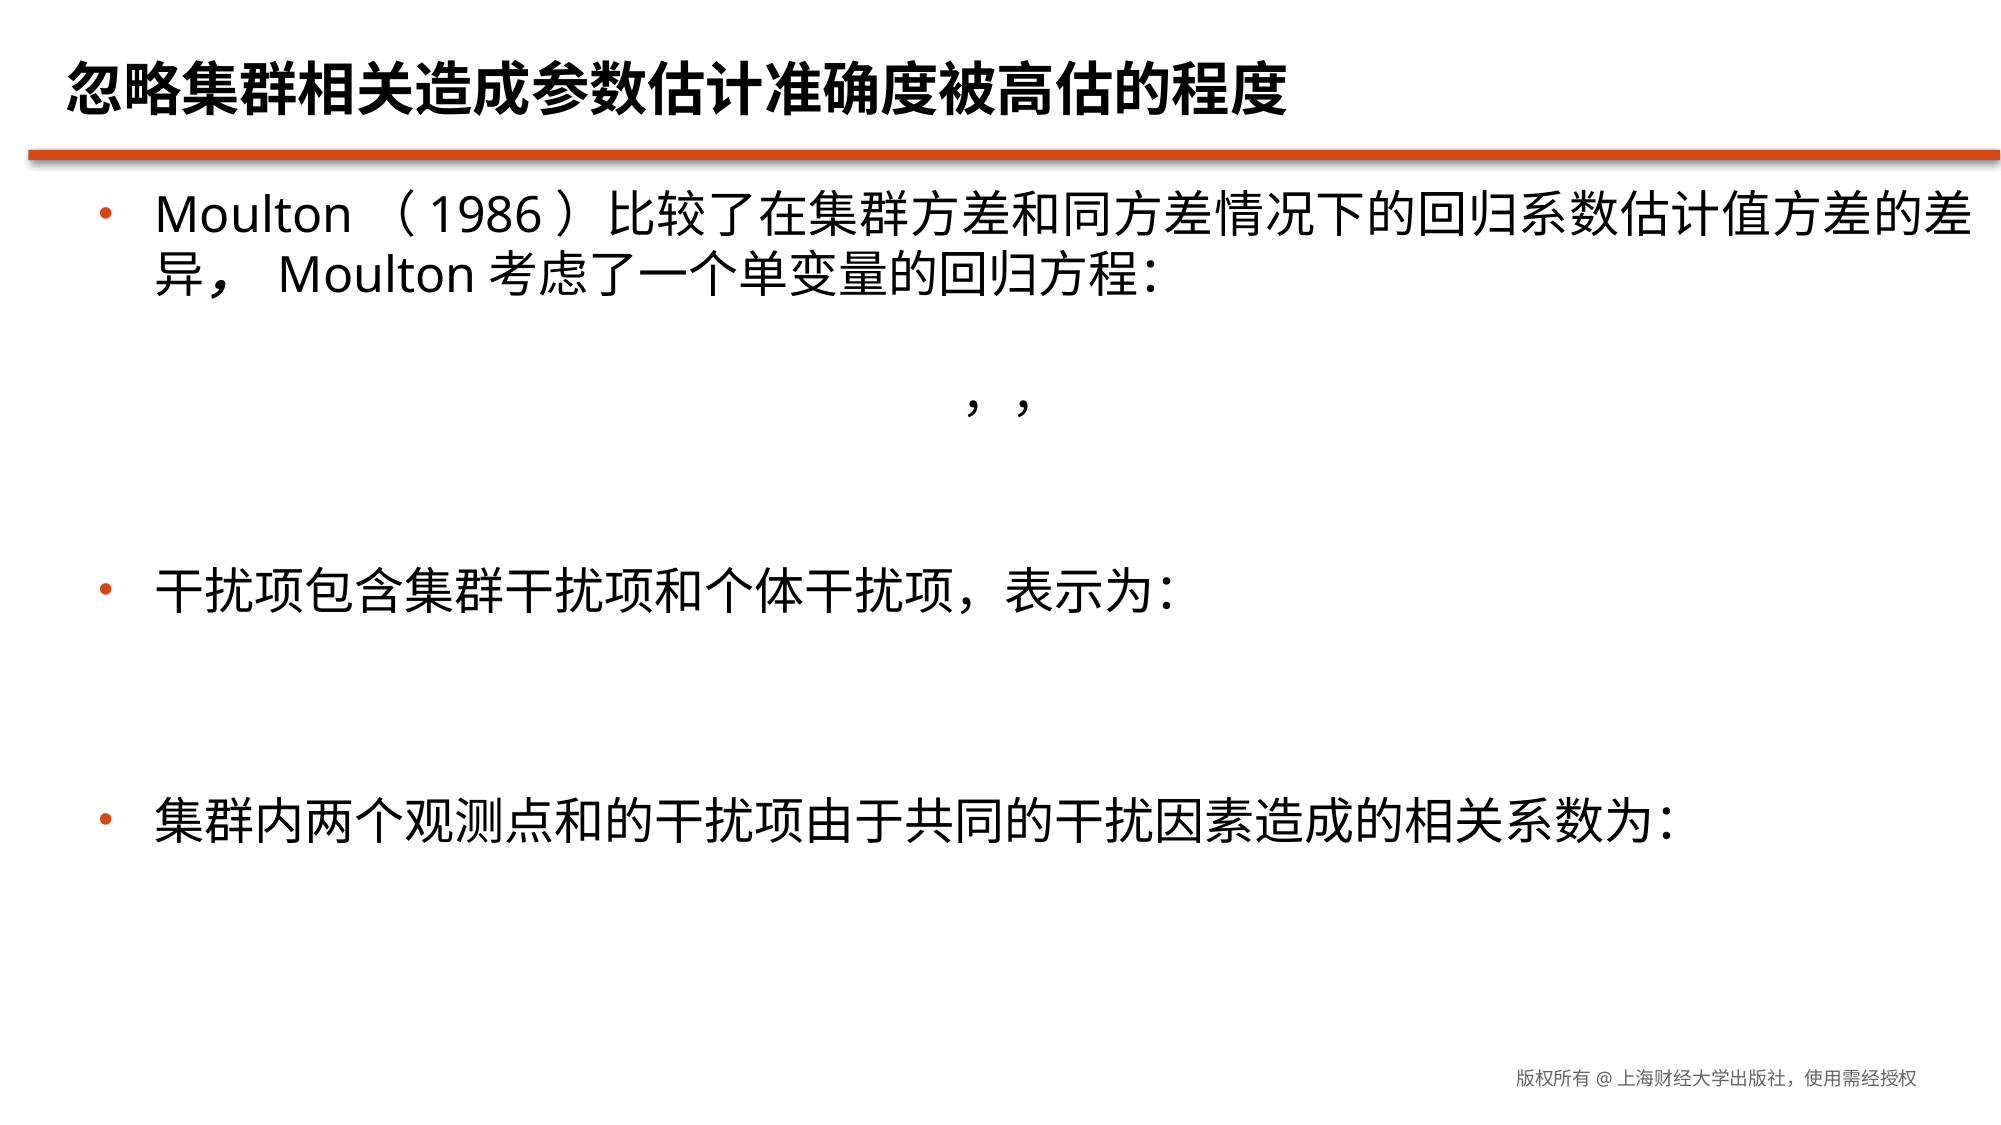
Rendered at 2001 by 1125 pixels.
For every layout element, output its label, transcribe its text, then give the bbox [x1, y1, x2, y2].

title 忽略集群相关造成参数估计准确度被高估的程度 [50, 50, 1825, 138]
footer 版权所有@上海财经大学出版社，使用需经授权 [1483, 1046, 1950, 1109]
